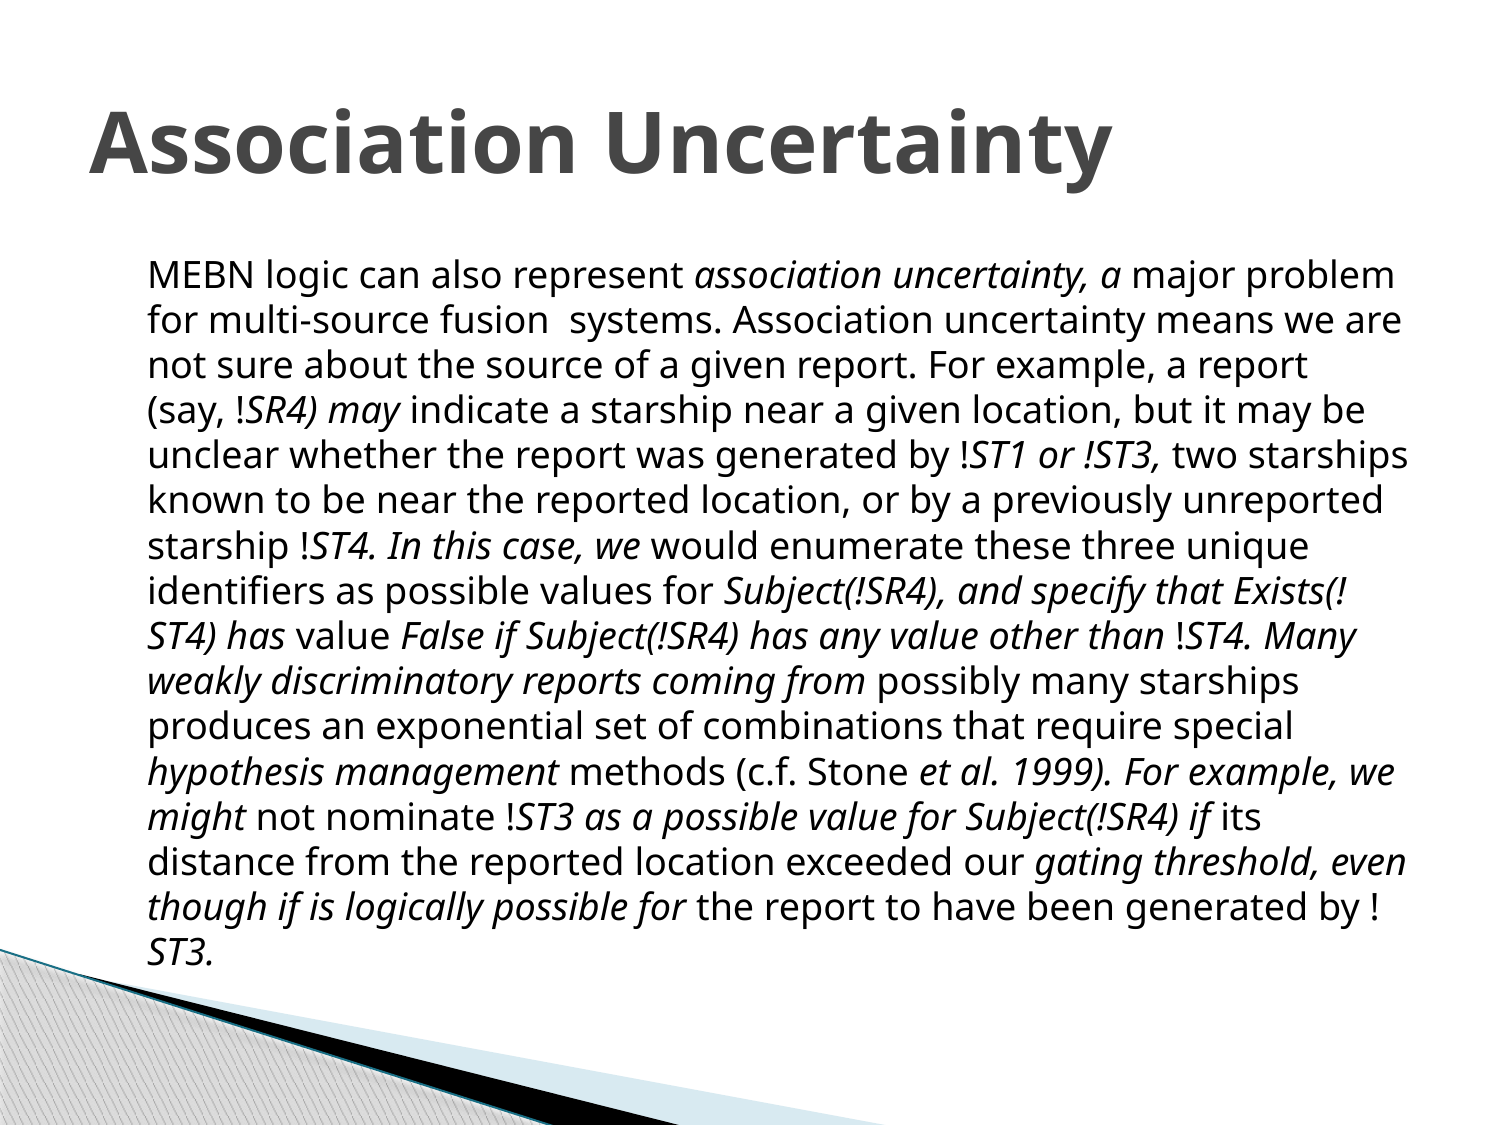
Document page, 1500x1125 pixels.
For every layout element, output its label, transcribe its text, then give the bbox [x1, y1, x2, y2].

title Association Uncertainty [75, 45, 1425, 233]
list MEBN logic can also represent association uncertainty, a major problem for multi-source fusion systems. Association uncertainty means we are not sure about the source of a given report. For example, a report (say, !SR4) may indicate a starship near a given location, but it may be unclear whether the report was generated by !ST1 or !ST3, two starships known to be near the reported location, or by a previously unreported starship !ST4. In this case, we would enumerate these three unique identifiers as possible values for Subject(!SR4), and specify that Exists(!ST4) has value False if Subject(!SR4) has any value other than !ST4. Many weakly discriminatory reports coming from possibly many starships produces an exponential set of combinations that require special hypothesis management methods (c.f. Stone et al. 1999). For example, we might not nominate !ST3 as a possible value for Subject(!SR4) if its distance from the reported location exceeded our gating threshold, even though if is logically possible for the report to have been generated by !ST3. [75, 243, 1425, 986]
